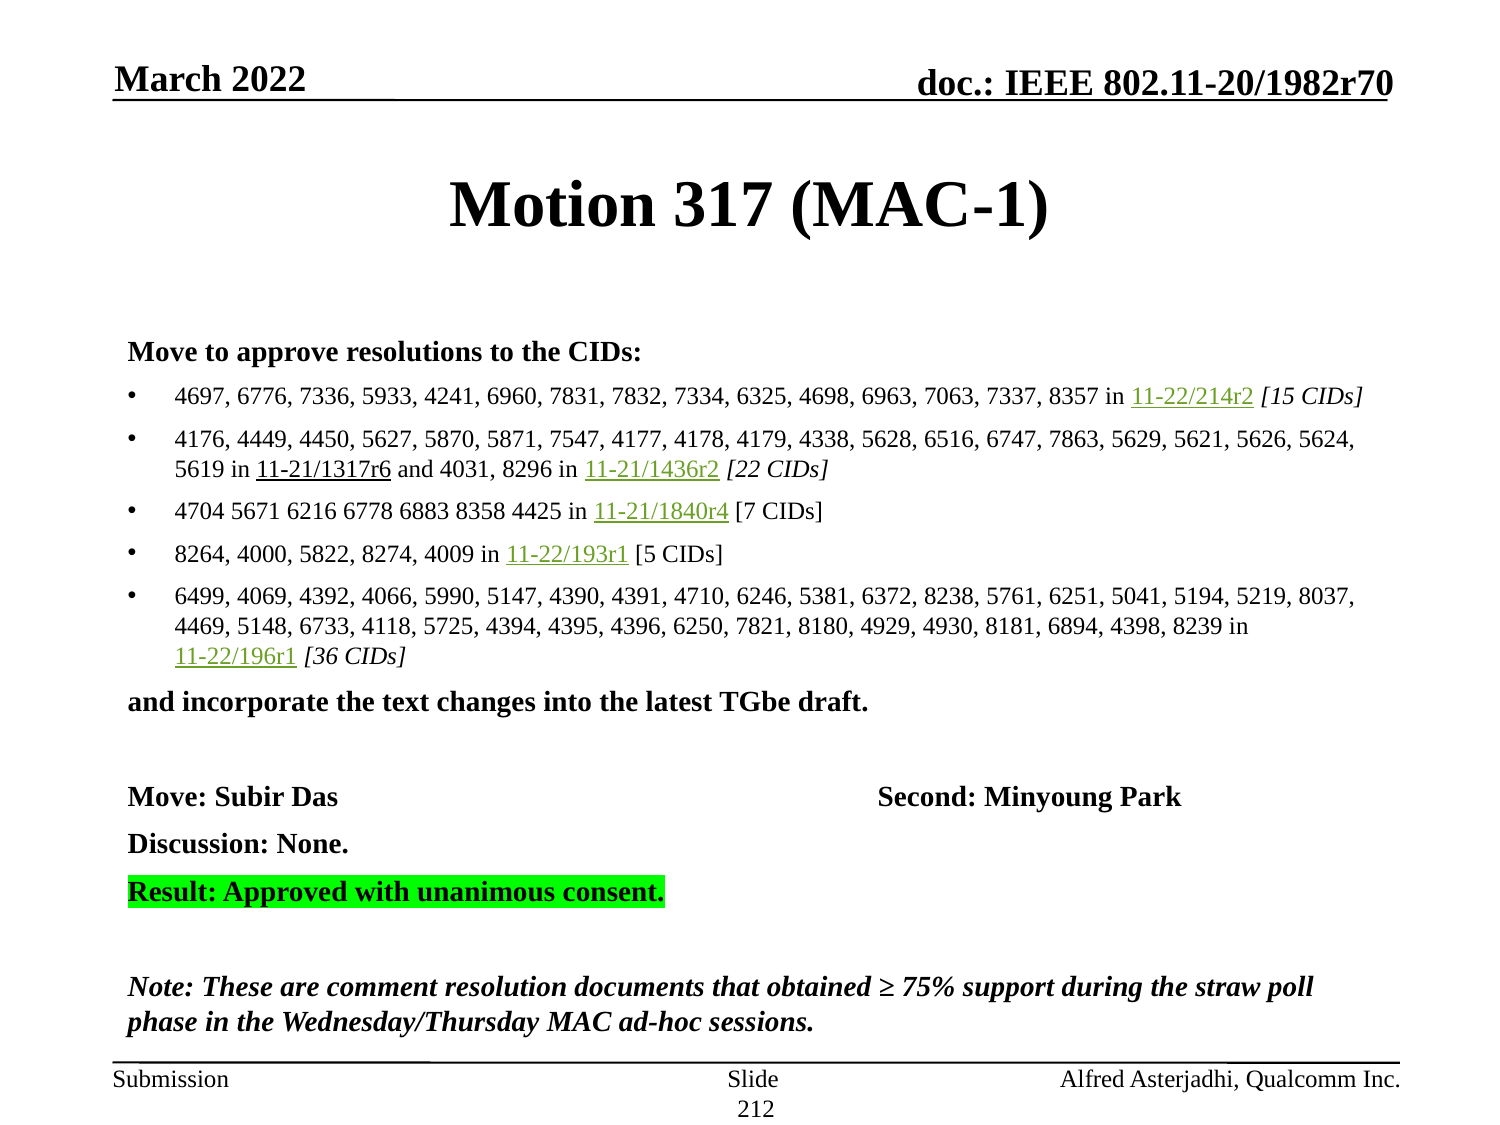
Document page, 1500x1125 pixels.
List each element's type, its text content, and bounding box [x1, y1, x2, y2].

slide_number Slide 212 [712, 1061, 800, 1123]
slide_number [114, 54, 423, 100]
title Motion 317 (MAC-1) [112, 112, 1388, 288]
list Move to approve resolutions to the CIDs: 4697, 6776, 7336, 5933, 4241, 6960, 7831, 7832, 7334, 6325, 4698, 6963, 7063, 7337, 8357 in 11-22/214r2 [15 CIDs] 4176, 4449, 4450, 5627, 5870, 5871, 7547, 4177, 4178, 4179, 4338, 5628, 6516, 6747, 7863, 5629, 5621, 5626, 5624, 5619 in 11-21/1317r6 and 4031, 8296 in 11-21/1436r2 [22 CIDs] 4704 5671 6216 6778 6883 8358 4425 in 11-21/1840r4 [7 CIDs] 8264, 4000, 5822, 8274, 4009 in 11-22/193r1 [5 CIDs] 6499, 4069, 4392, 4066, 5990, 5147, 4390, 4391, 4710, 6246, 5381, 6372, 8238, 5761, 6251, 5041, 5194, 5219, 8037, 4469, 5148, 6733, 4118, 5725, 4394, 4395, 4396, 6250, 7821, 8180, 4929, 4930, 8181, 6894, 4398, 8239 in 11-22/196r1 [36 CIDs] and incorporate the text changes into the latest TGbe draft. Move: Subir Das Second: Minyoung Park Discussion: None. Result: Approved with unanimous consent. Note: These are comment resolution documents that obtained ≥ 75% support during the straw poll phase in the Wednesday/Thursday MAC ad-hoc sessions. [112, 324, 1388, 1063]
footer Alfred Asterjadhi, Qualcomm Inc. [878, 1061, 1402, 1093]
